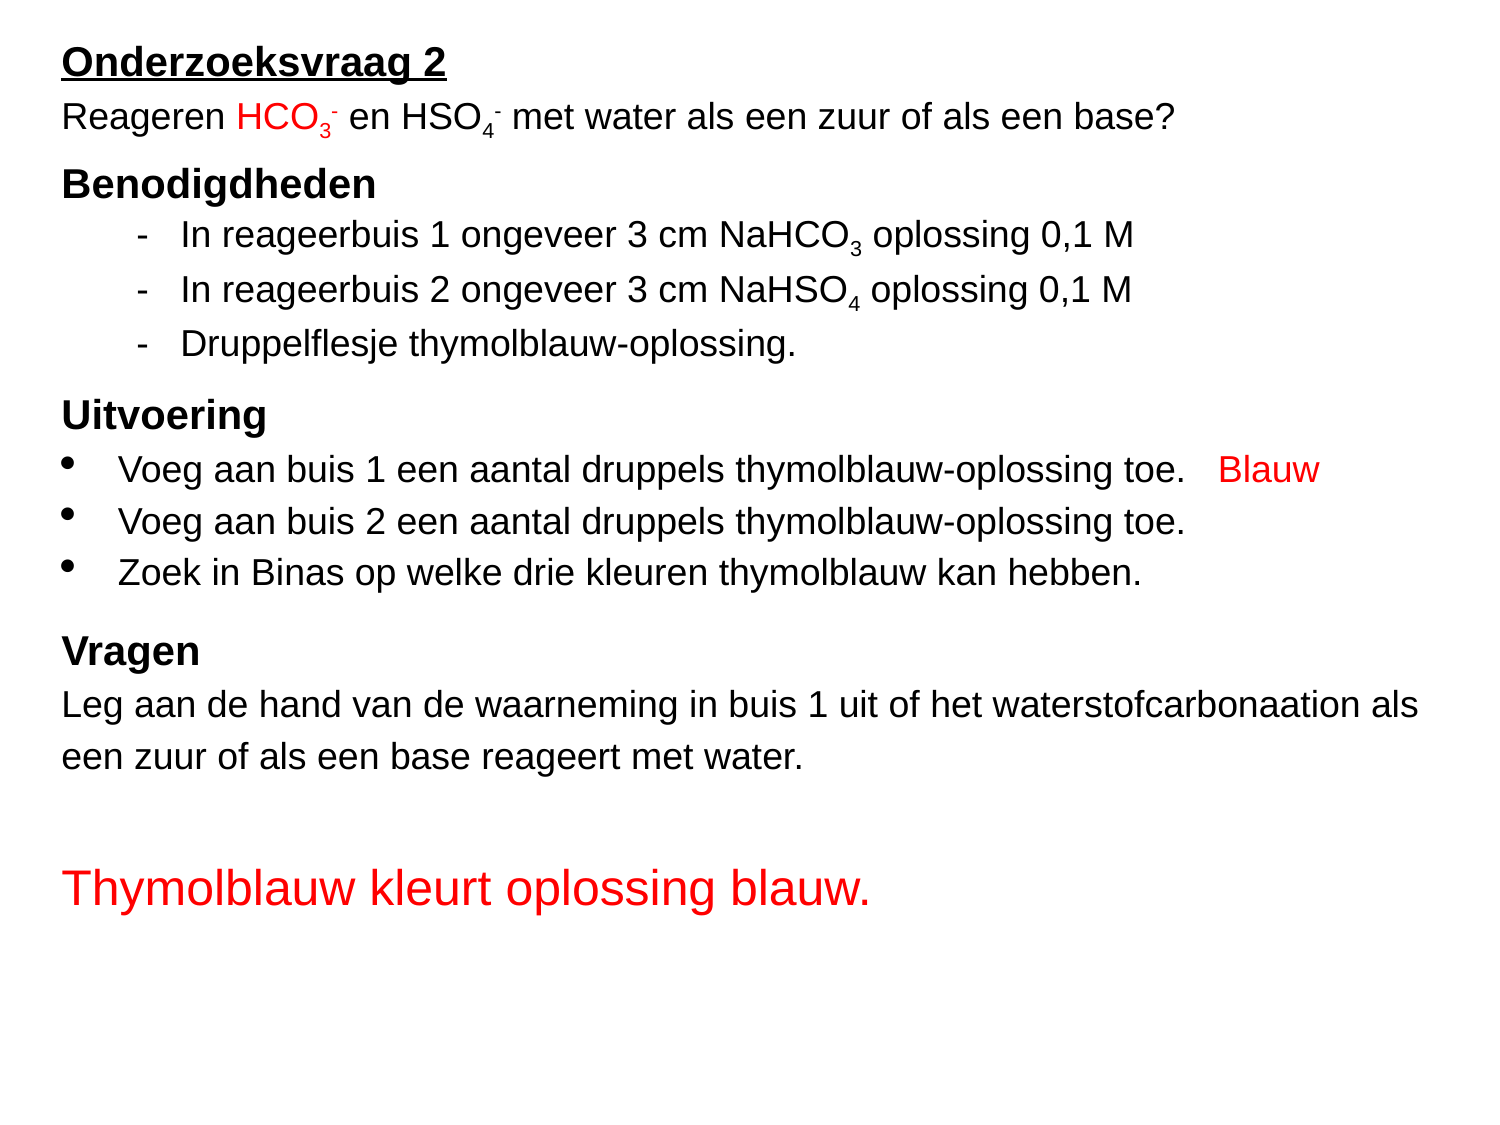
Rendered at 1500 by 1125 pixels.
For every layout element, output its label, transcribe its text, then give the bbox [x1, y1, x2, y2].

text_box Onderzoeksvraag 2 Reageren HCO3- en HSO4- met water als een zuur of als een base? Benodigdheden - In reageerbuis 1 ongeveer 3 cm NaHCO3 oplossing 0,1 M - In reageerbuis 2 ongeveer 3 cm NaHSO4 oplossing 0,1 M - Druppelflesje thymolblauw-oplossing. Uitvoering Voeg aan buis 1 een aantal druppels thymolblauw-oplossing toe. Blauw Voeg aan buis 2 een aantal druppels thymolblauw-oplossing toe. Zoek in Binas op welke drie kleuren thymolblauw kan hebben. Vragen Leg aan de hand van de waarneming in buis 1 uit of het waterstofcarbonaation als een zuur of als een base reageert met water. Thymolblauw kleurt oplossing blauw. [46, 19, 1454, 923]
